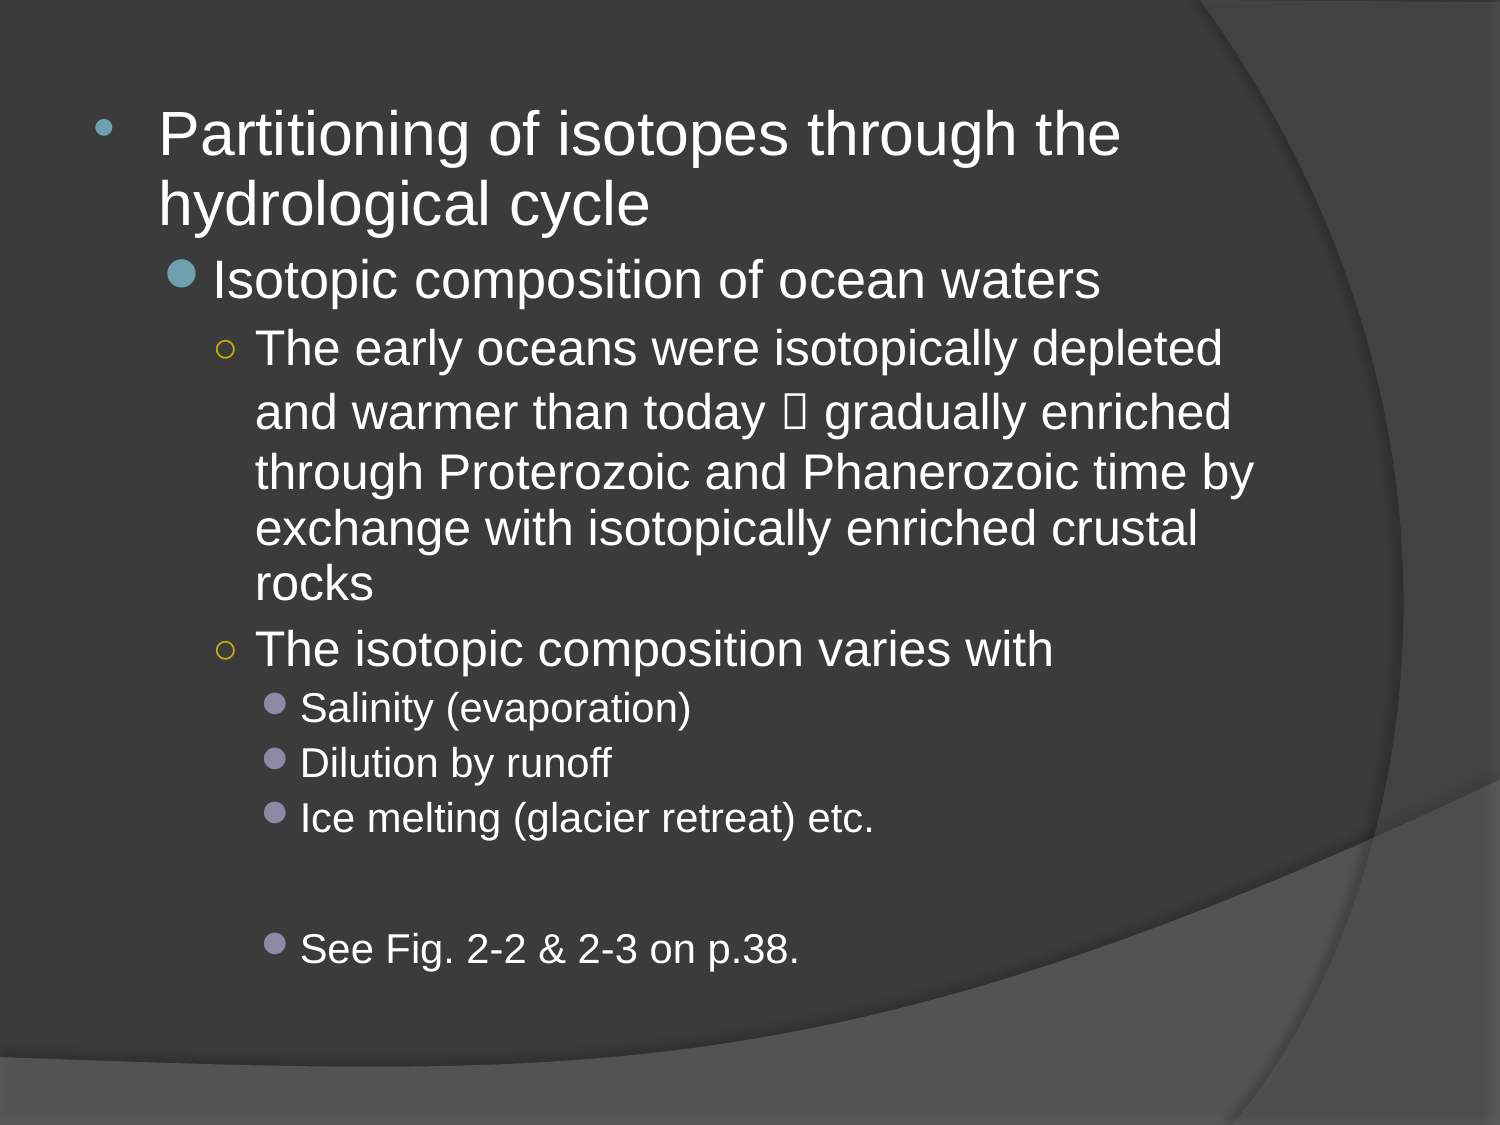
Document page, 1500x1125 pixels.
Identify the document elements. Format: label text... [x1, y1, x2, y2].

list Partitioning of isotopes through the hydrological cycle Isotopic composition of ocean waters The early oceans were isotopically depleted and warmer than today  gradually enriched through Proterozoic and Phanerozoic time by exchange with isotopically enriched crustal rocks The isotopic composition varies with Salinity (evaporation) Dilution by runoff Ice melting (glacier retreat) etc. See Fig. 2-2 & 2-3 on p.38. [75, 91, 1300, 1071]
